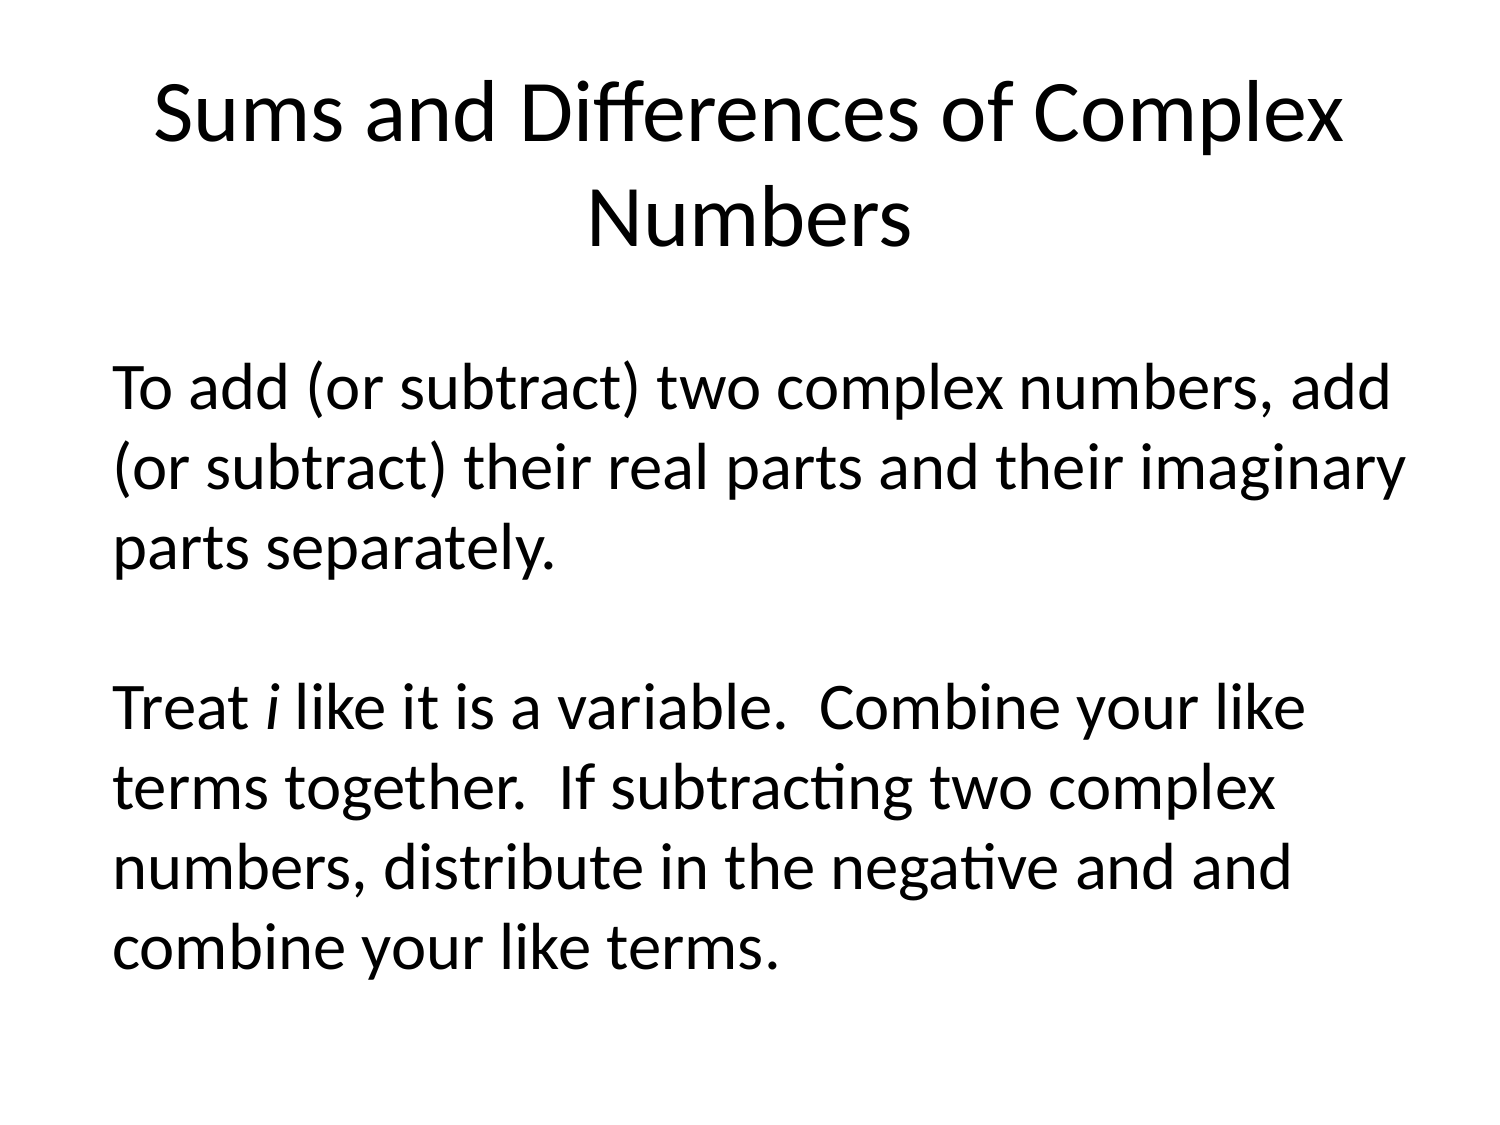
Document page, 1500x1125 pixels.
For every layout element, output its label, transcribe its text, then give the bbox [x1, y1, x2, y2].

title Sums and Differences of Complex Numbers [75, 45, 1425, 273]
text_box To add (or subtract) two complex numbers, add (or subtract) their real parts and their imaginary parts separately. Treat i like it is a variable. Combine your like terms together. If subtracting two complex numbers, distribute in the negative and and combine your like terms. [97, 335, 1425, 990]
